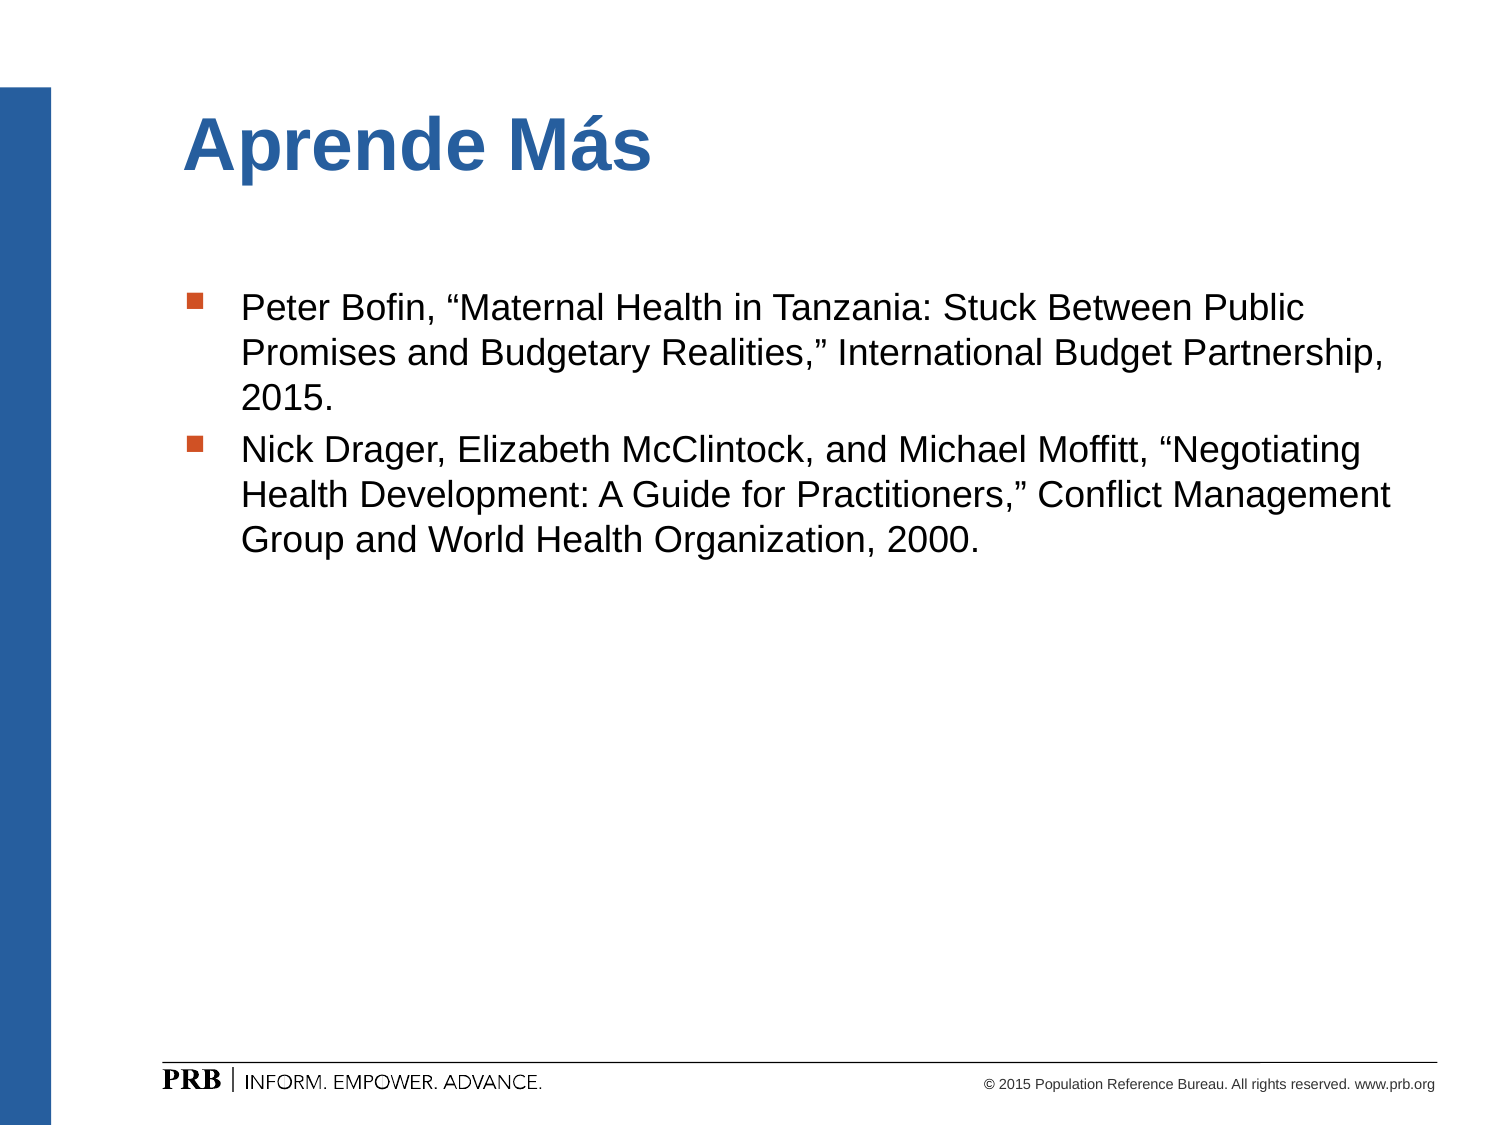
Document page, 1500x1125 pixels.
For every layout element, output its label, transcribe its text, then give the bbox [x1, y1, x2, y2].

list Peter Bofin, “Maternal Health in Tanzania: Stuck Between Public Promises and Budgetary Realities,” International Budget Partnership, 2015. Nick Drager, Elizabeth McClintock, and Michael Moffitt, “Negotiating Health Development: A Guide for Practitioners,” Conflict Management Group and World Health Organization, 2000. [169, 274, 1438, 1038]
title Aprende Más [167, 87, 1438, 251]
